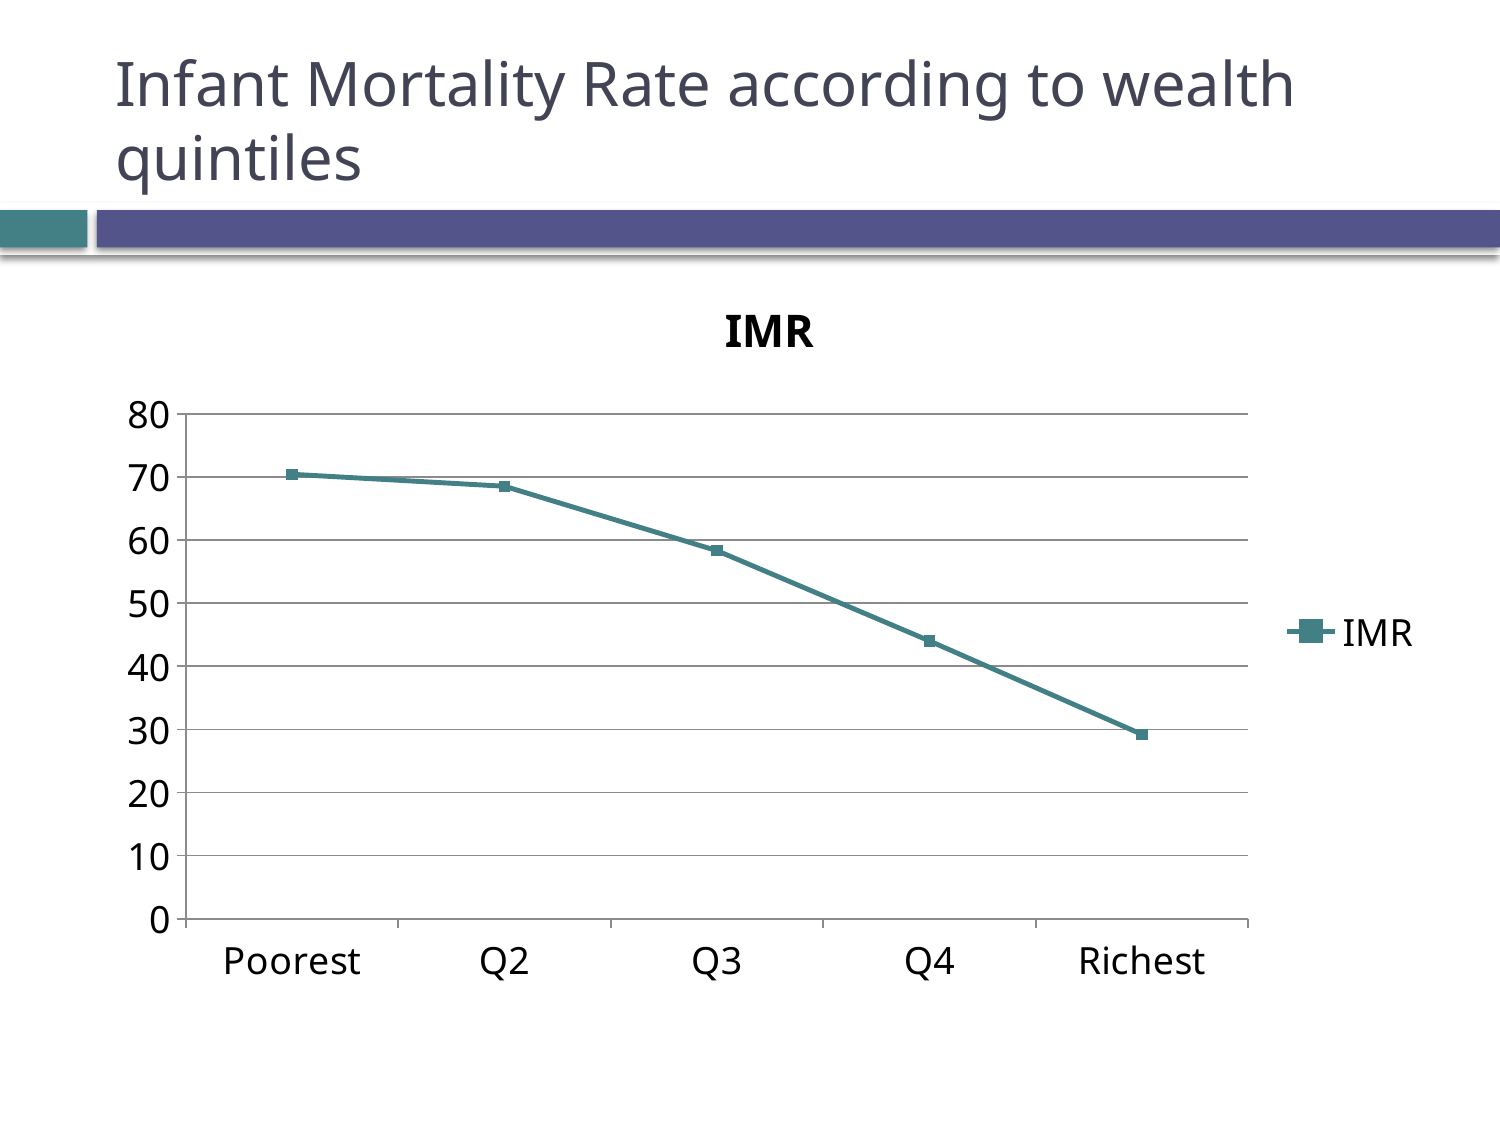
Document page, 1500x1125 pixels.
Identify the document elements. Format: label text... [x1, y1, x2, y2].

title Infant Mortality Rate according to wealth quintiles [100, 37, 1438, 200]
chart [100, 262, 1439, 1001]
